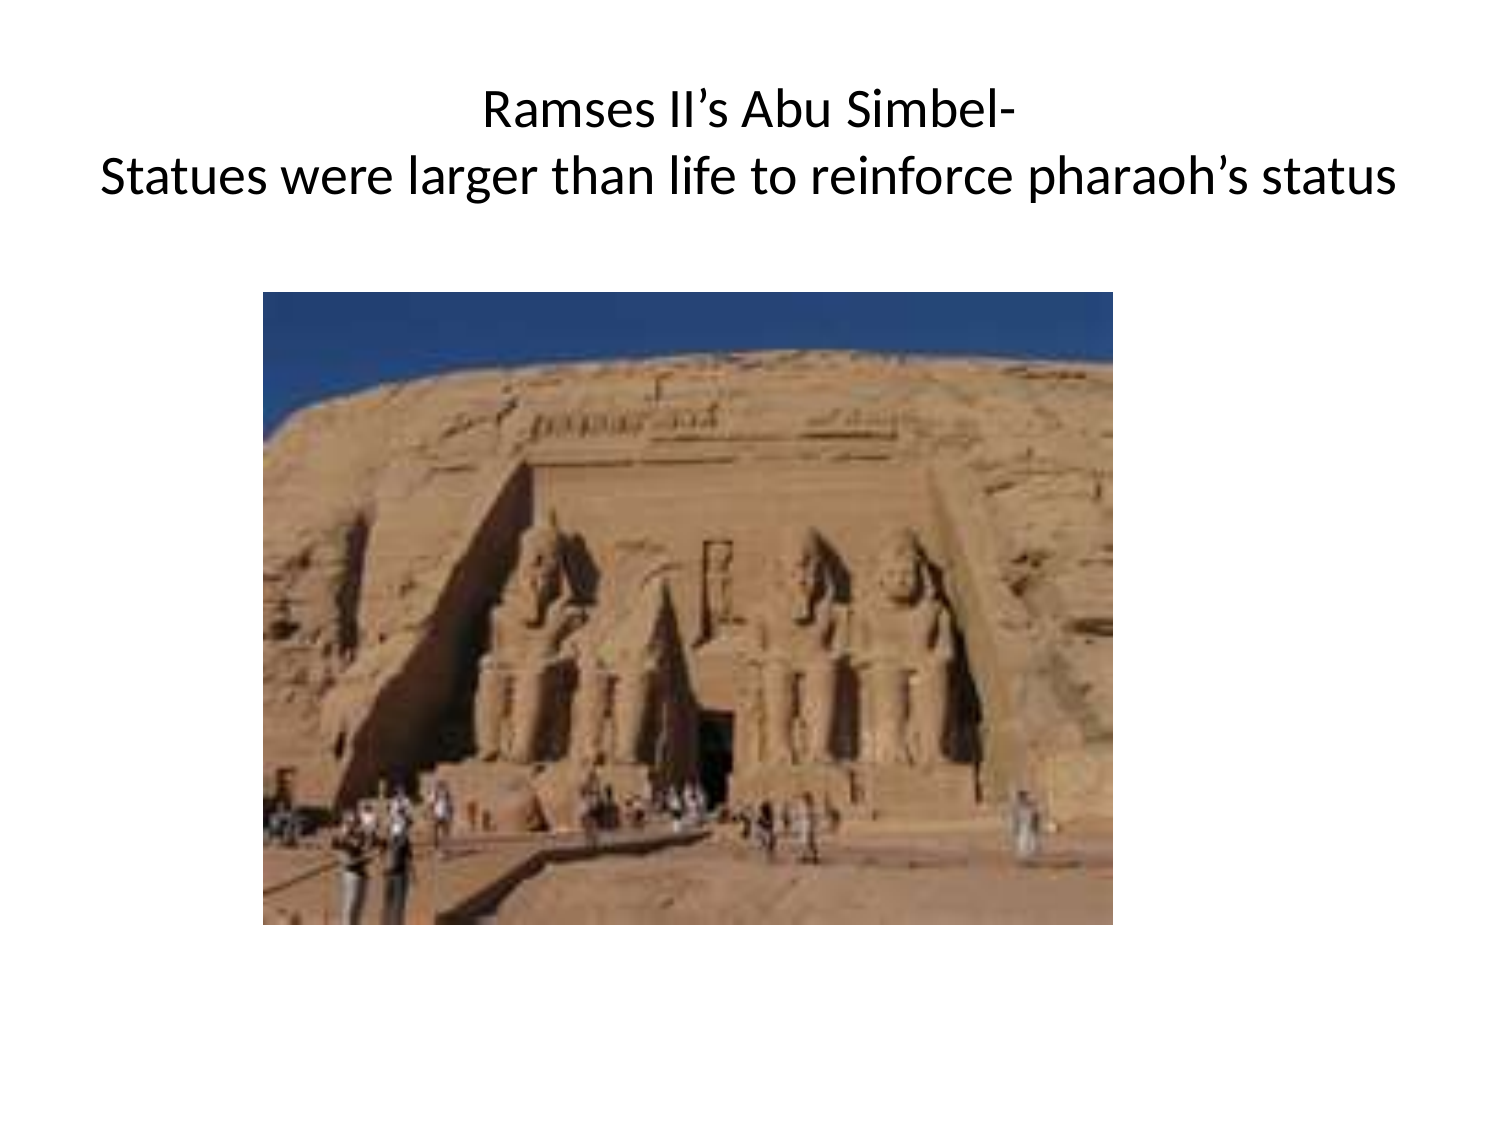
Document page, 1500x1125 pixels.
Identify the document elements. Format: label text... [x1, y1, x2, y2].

picture [262, 292, 1113, 926]
title Ramses II’s Abu Simbel- Statues were larger than life to reinforce pharaoh’s status [75, 45, 1425, 233]
